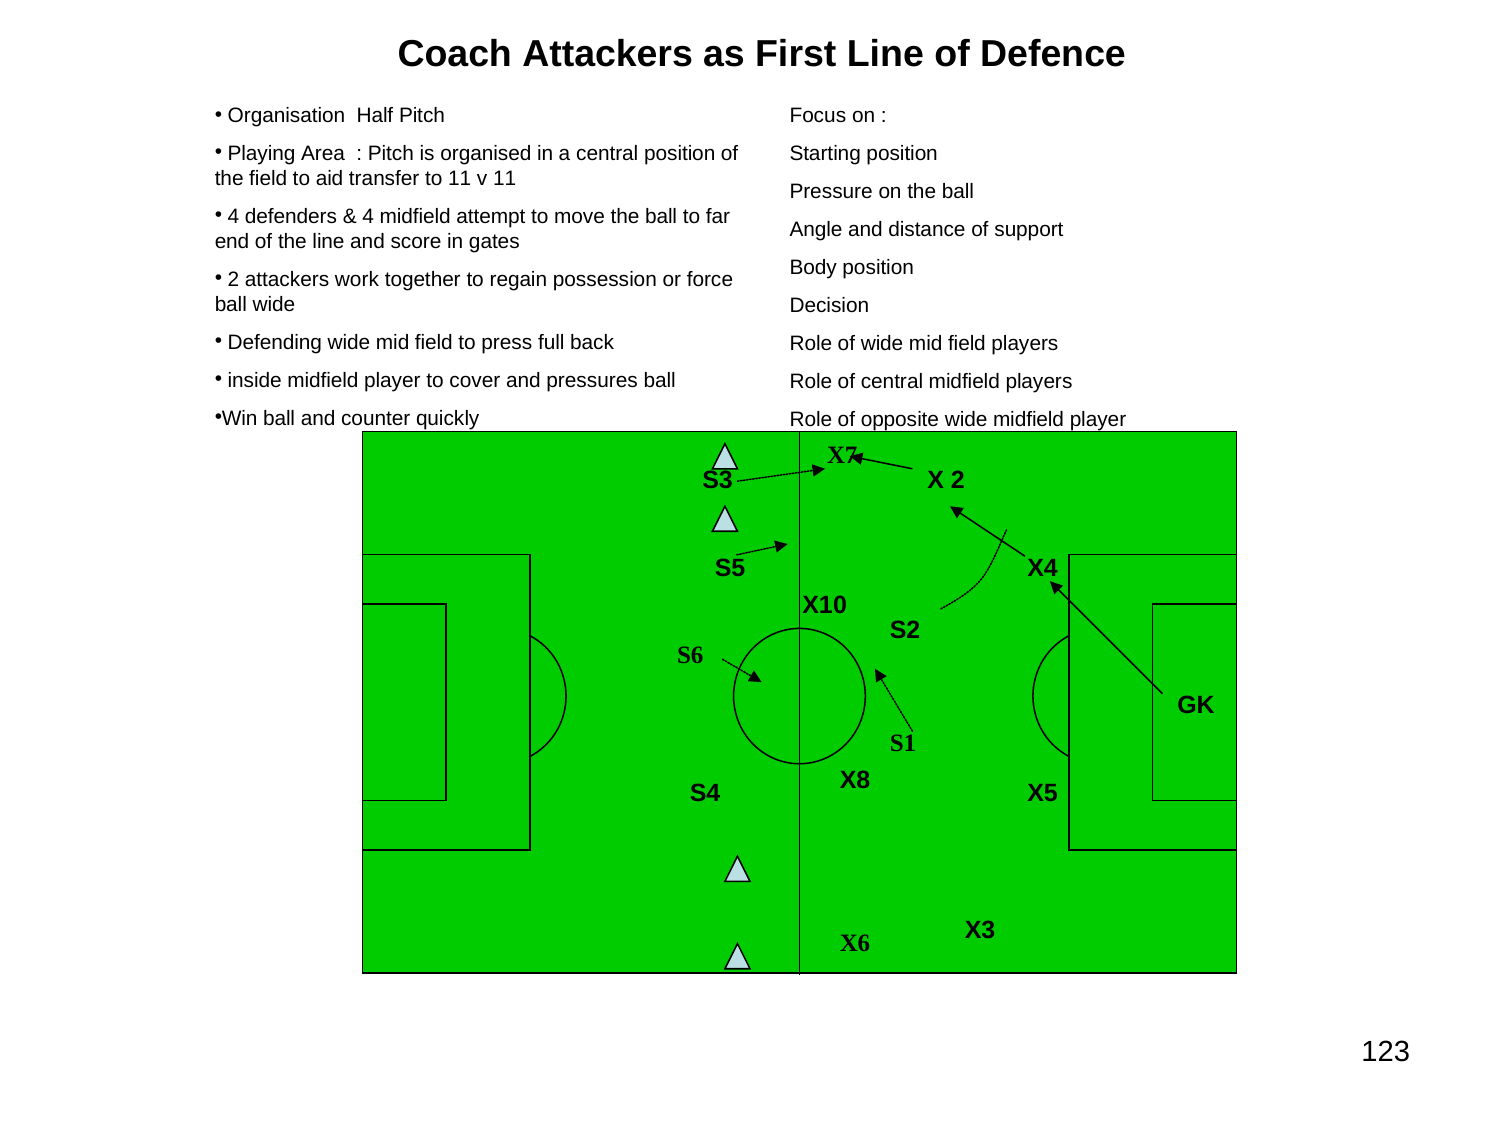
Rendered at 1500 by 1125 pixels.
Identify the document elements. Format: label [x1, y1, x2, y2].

text_box [200, 21, 1338, 1048]
text_box [1074, 1024, 1425, 1103]
